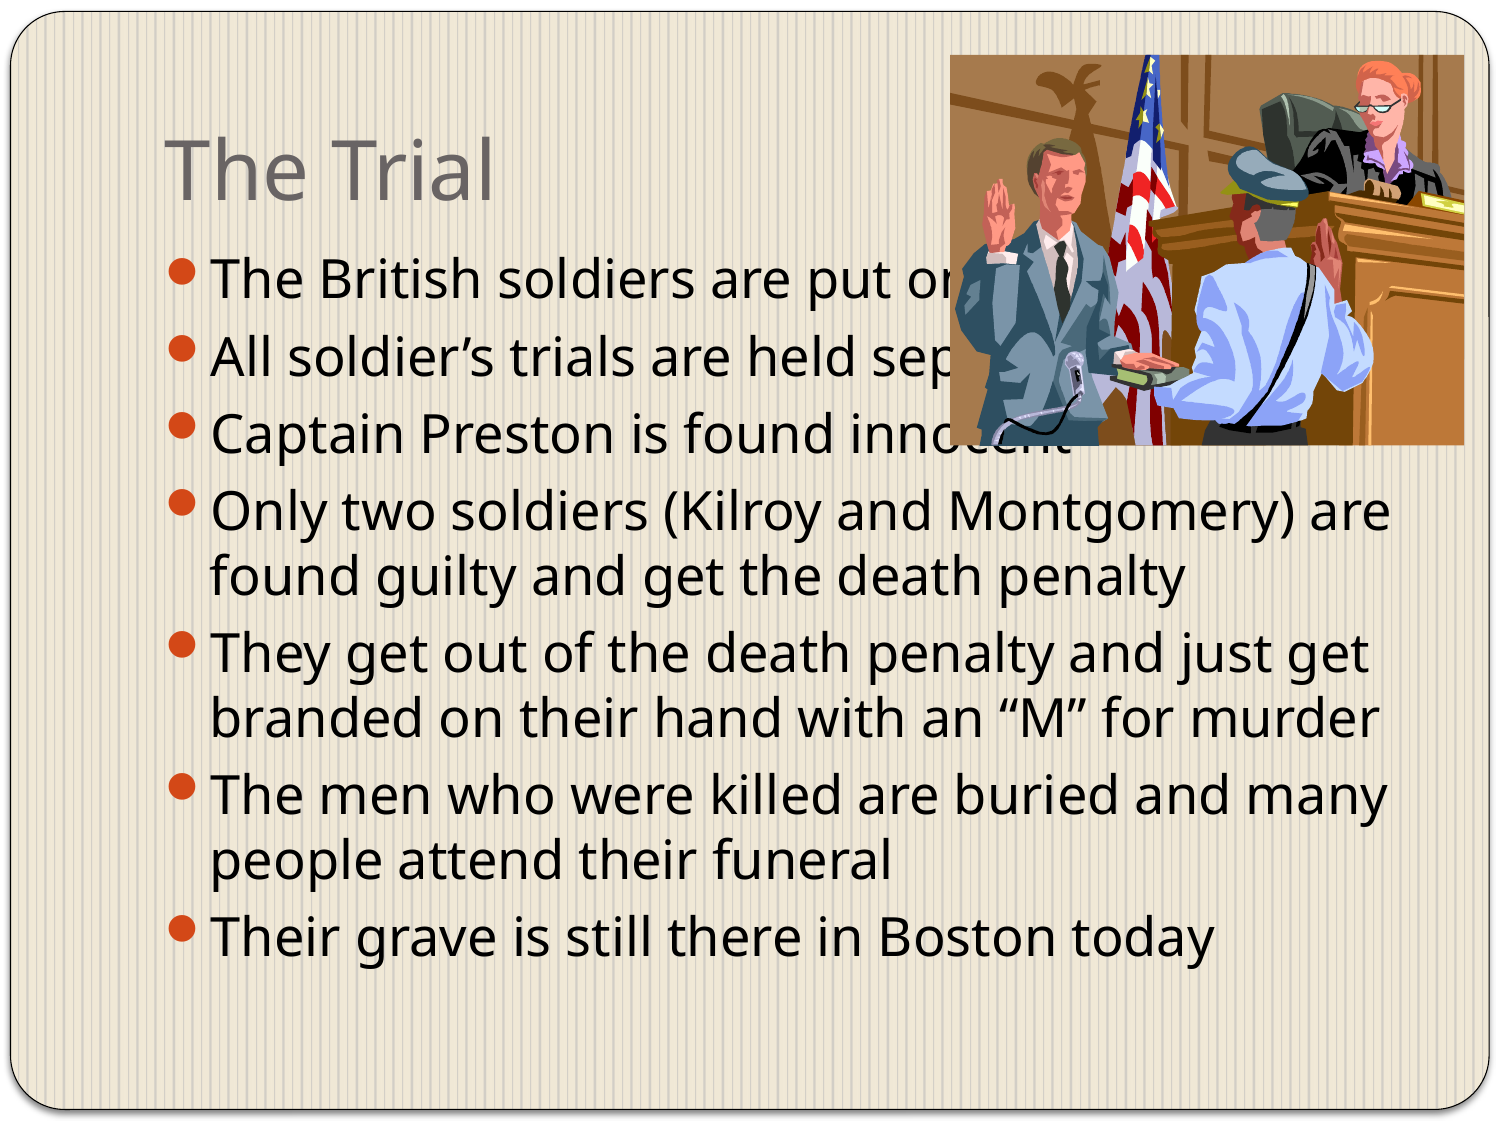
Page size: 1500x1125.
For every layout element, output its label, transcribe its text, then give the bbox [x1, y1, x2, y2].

list The British soldiers are put on trial All soldier’s trials are held separately Captain Preston is found innocent Only two soldiers (Kilroy and Montgomery) are found guilty and get the death penalty They get out of the death penalty and just get branded on their hand with an “M” for murder The men who were killed are buried and many people attend their funeral Their grave is still there in Boston today [150, 237, 1425, 988]
picture [949, 49, 1470, 451]
title The Trial [150, 45, 1425, 233]
